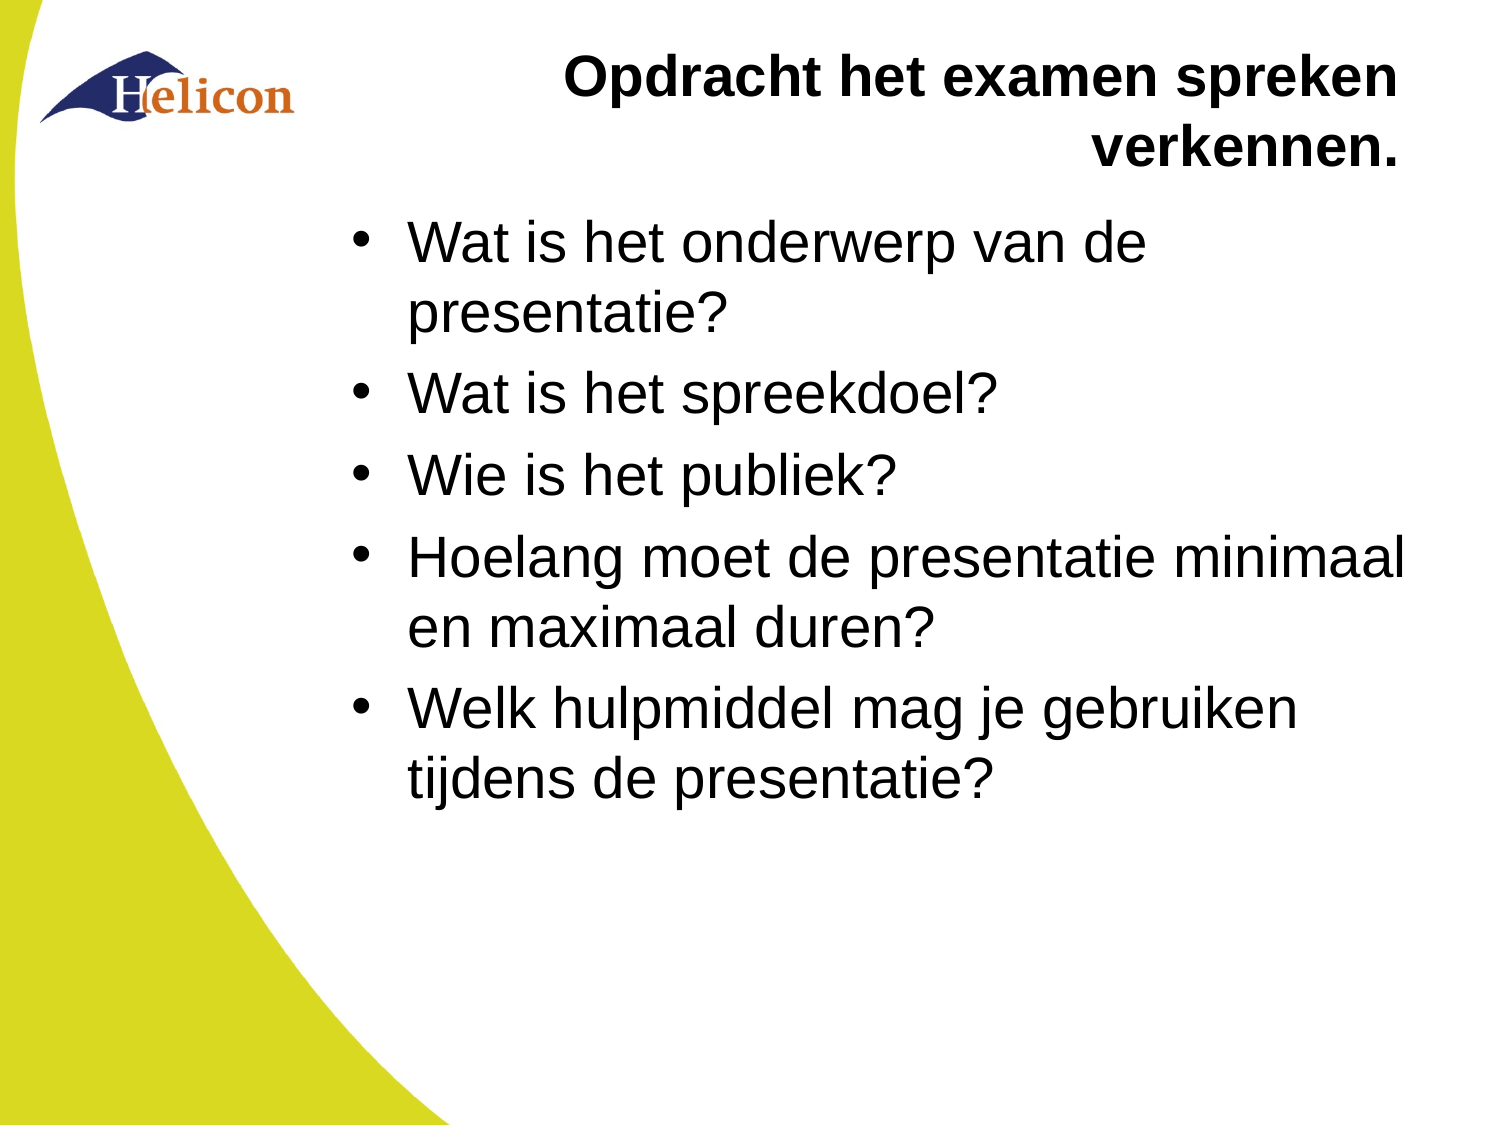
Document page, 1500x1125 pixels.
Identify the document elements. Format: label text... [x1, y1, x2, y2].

list Wat is het onderwerp van de presentatie? Wat is het spreekdoel? Wie is het publiek? Hoelang moet de presentatie minimaal en maximaal duren? Welk hulpmiddel mag je gebruiken tijdens de presentatie? [336, 196, 1425, 1005]
title Opdracht het examen spreken verkennen. [324, 54, 1415, 161]
picture [0, 0, 1500, 1125]
